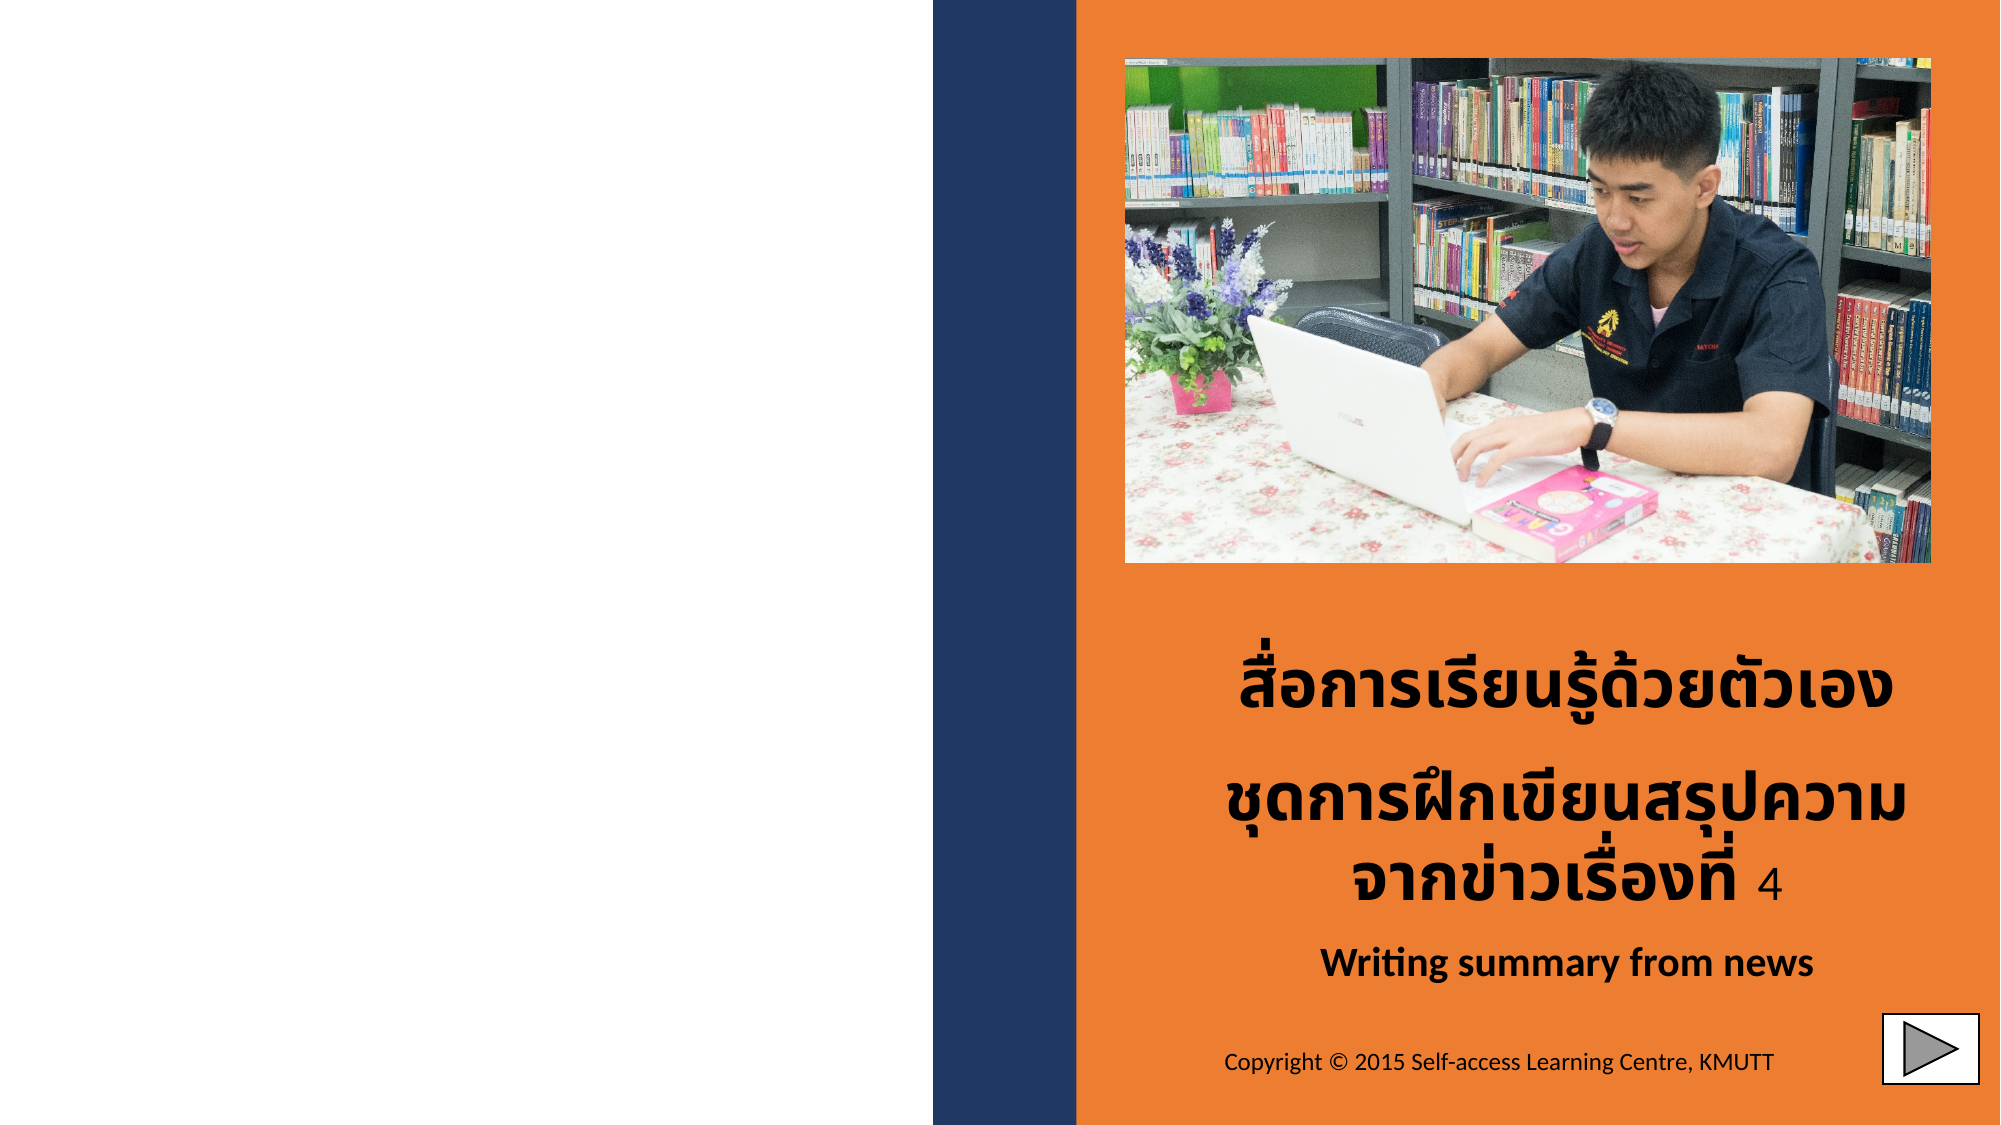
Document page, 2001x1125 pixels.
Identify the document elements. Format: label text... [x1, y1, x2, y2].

text_box Copyright © 2015 Self-access Learning Centre, KMUTT [1207, 1036, 1849, 1084]
text_box [1882, 1013, 1980, 1085]
text_box [932, 0, 1077, 1125]
text_box [1077, 0, 2000, 1125]
text_box สื่อการเรียนรู้ด้วยตัวเอง ชุดการฝึกเขียนสรุปความจากข่าวเรื่องที่ 4 Writing summary from news [1203, 632, 1931, 994]
picture [1125, 58, 1931, 563]
